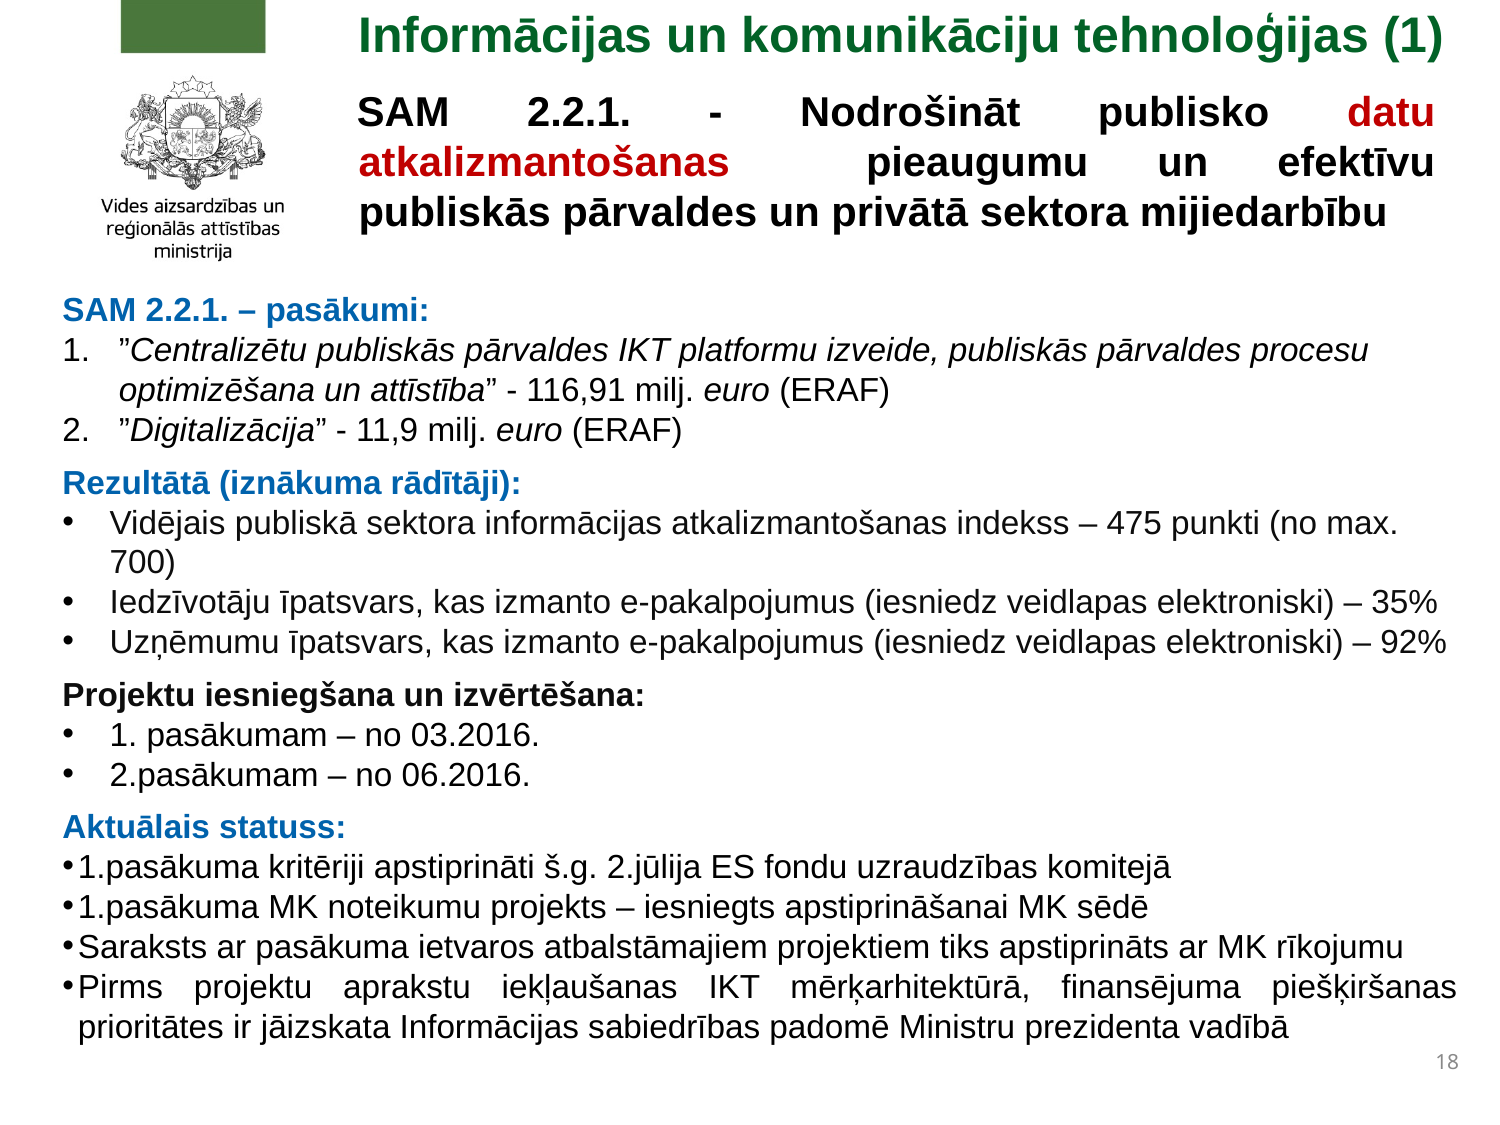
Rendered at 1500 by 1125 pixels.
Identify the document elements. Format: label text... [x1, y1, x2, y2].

picture [48, 0, 338, 281]
text_box Informācijas un komunikāciju tehnoloģijas (1) [303, 0, 1500, 114]
text_box SAM 2.2.1. - Nodrošināt publisko datu atkalizmantošanas pieaugumu un efektīvu publiskās pārvaldes un privātā sektora mijiedarbību [267, 77, 1450, 243]
text_box SAM 2.2.1. – pasākumi: ”Centralizētu publiskās pārvaldes IKT platformu izveide, publiskās pārvaldes procesu optimizēšana un attīstība” - 116,91 milj. euro (ERAF) ”Digitalizācija” - 11,9 milj. euro (ERAF) Rezultātā (iznākuma rādītāji): Vidējais publiskā sektora informācijas atkalizmantošanas indekss – 475 punkti (no max. 700) Iedzīvotāju īpatsvars, kas izmanto e-pakalpojumus (iesniedz veidlapas elektroniski) – 35% Uzņēmumu īpatsvars, kas izmanto e-pakalpojumus (iesniedz veidlapas elektroniski) – 92% Projektu iesniegšana un izvērtēšana: 1. pasākumam – no 03.2016. 2.pasākumam – no 06.2016. Aktuālais statuss: 1.pasākuma kritēriji apstiprināti š.g. 2.jūlija ES fondu uzraudzības komitejā 1.pasākuma MK noteikumu projekts – iesniegts apstiprināšanai MK sēdē Saraksts ar pasākuma ietvaros atbalstāmajiem projektiem tiks apstiprināts ar MK rīkojumu Pirms projektu aprakstu iekļaušanas IKT mērķarhitektūrā, finansējuma piešķiršanas prioritātes ir jāizskata Informācijas sabiedrības padomē Ministru prezidenta vadībā [47, 281, 1475, 1088]
